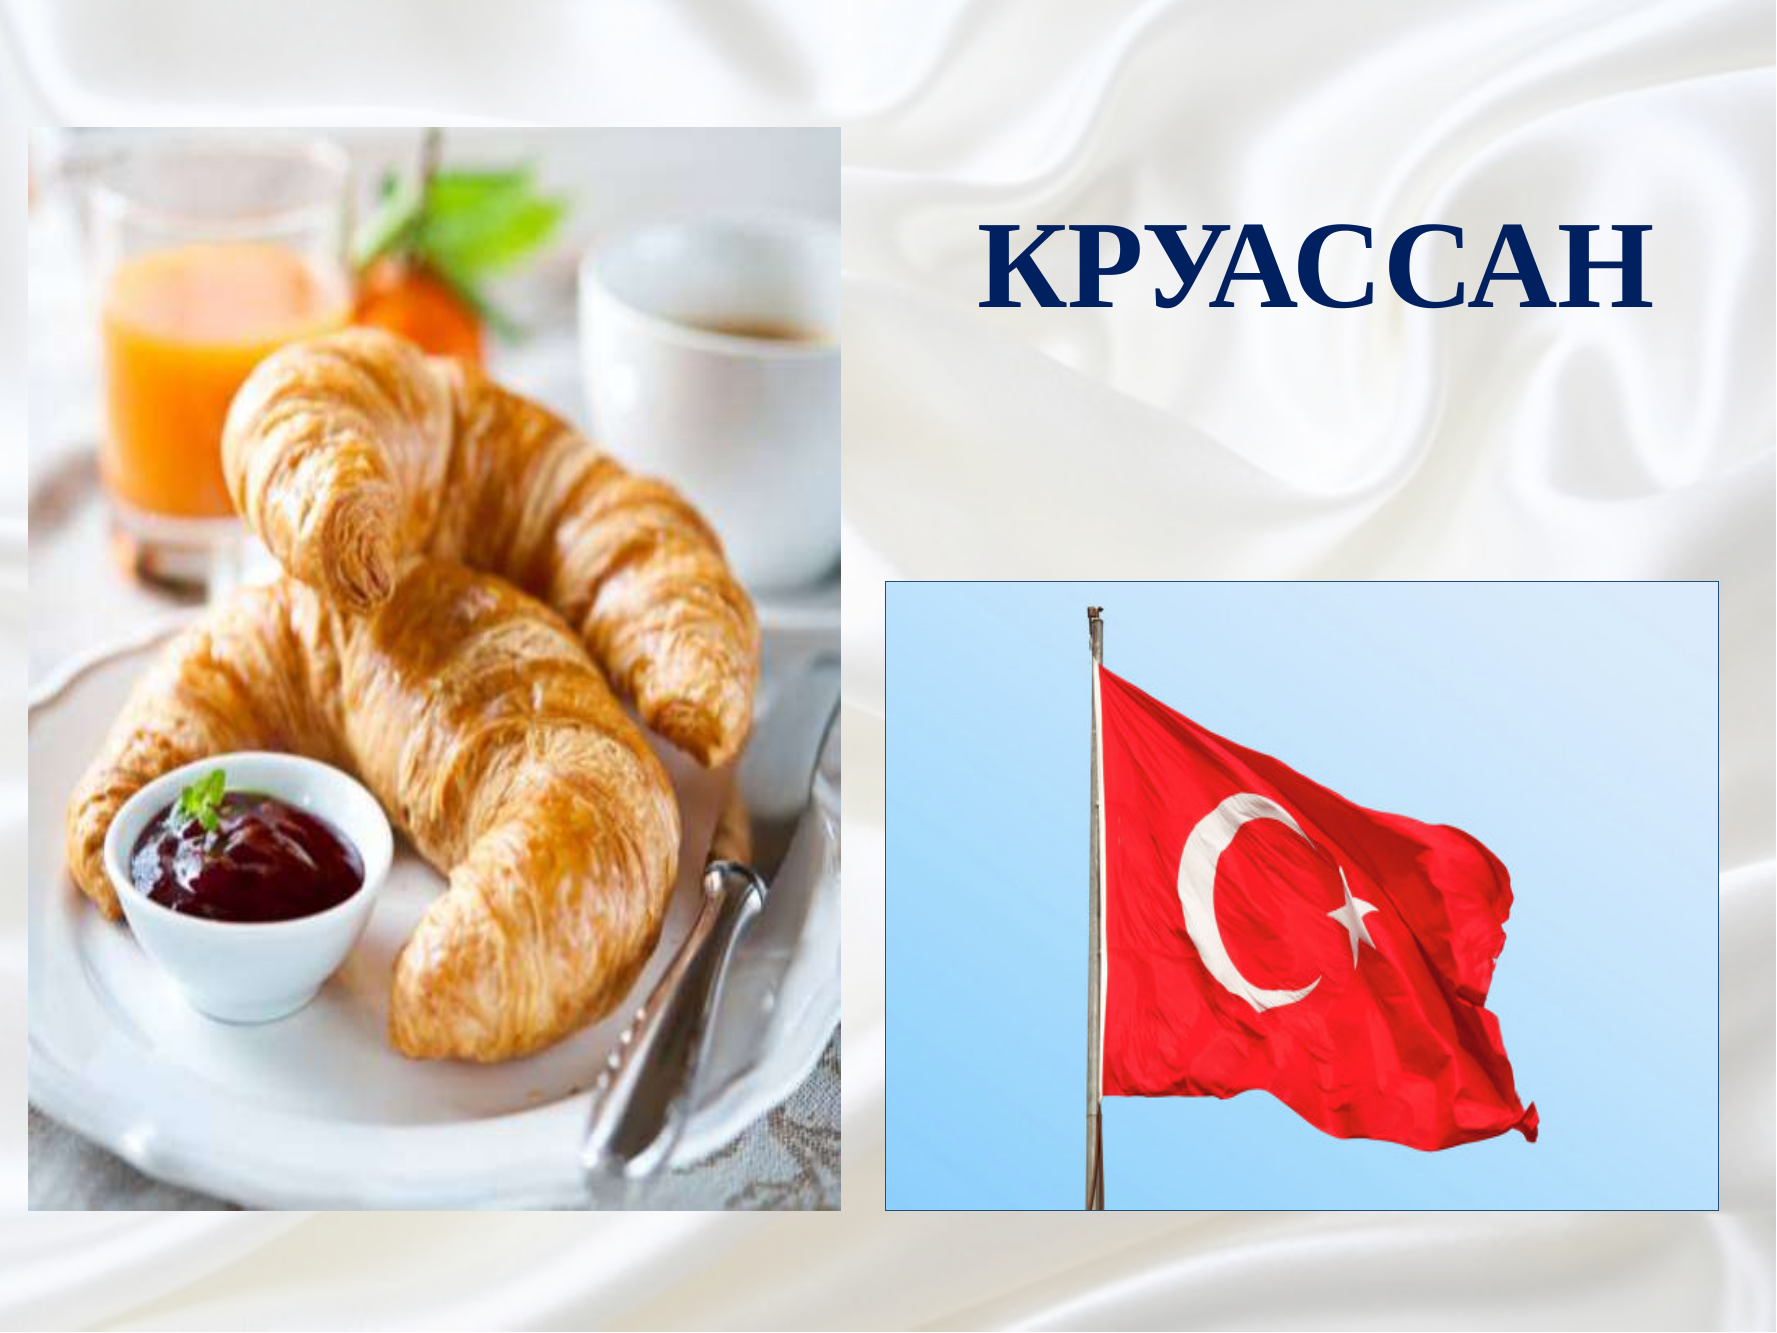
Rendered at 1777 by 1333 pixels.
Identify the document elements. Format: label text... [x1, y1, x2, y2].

picture [885, 581, 1719, 1211]
picture [28, 127, 841, 1211]
text_box КРУАССАН [913, 175, 1719, 340]
